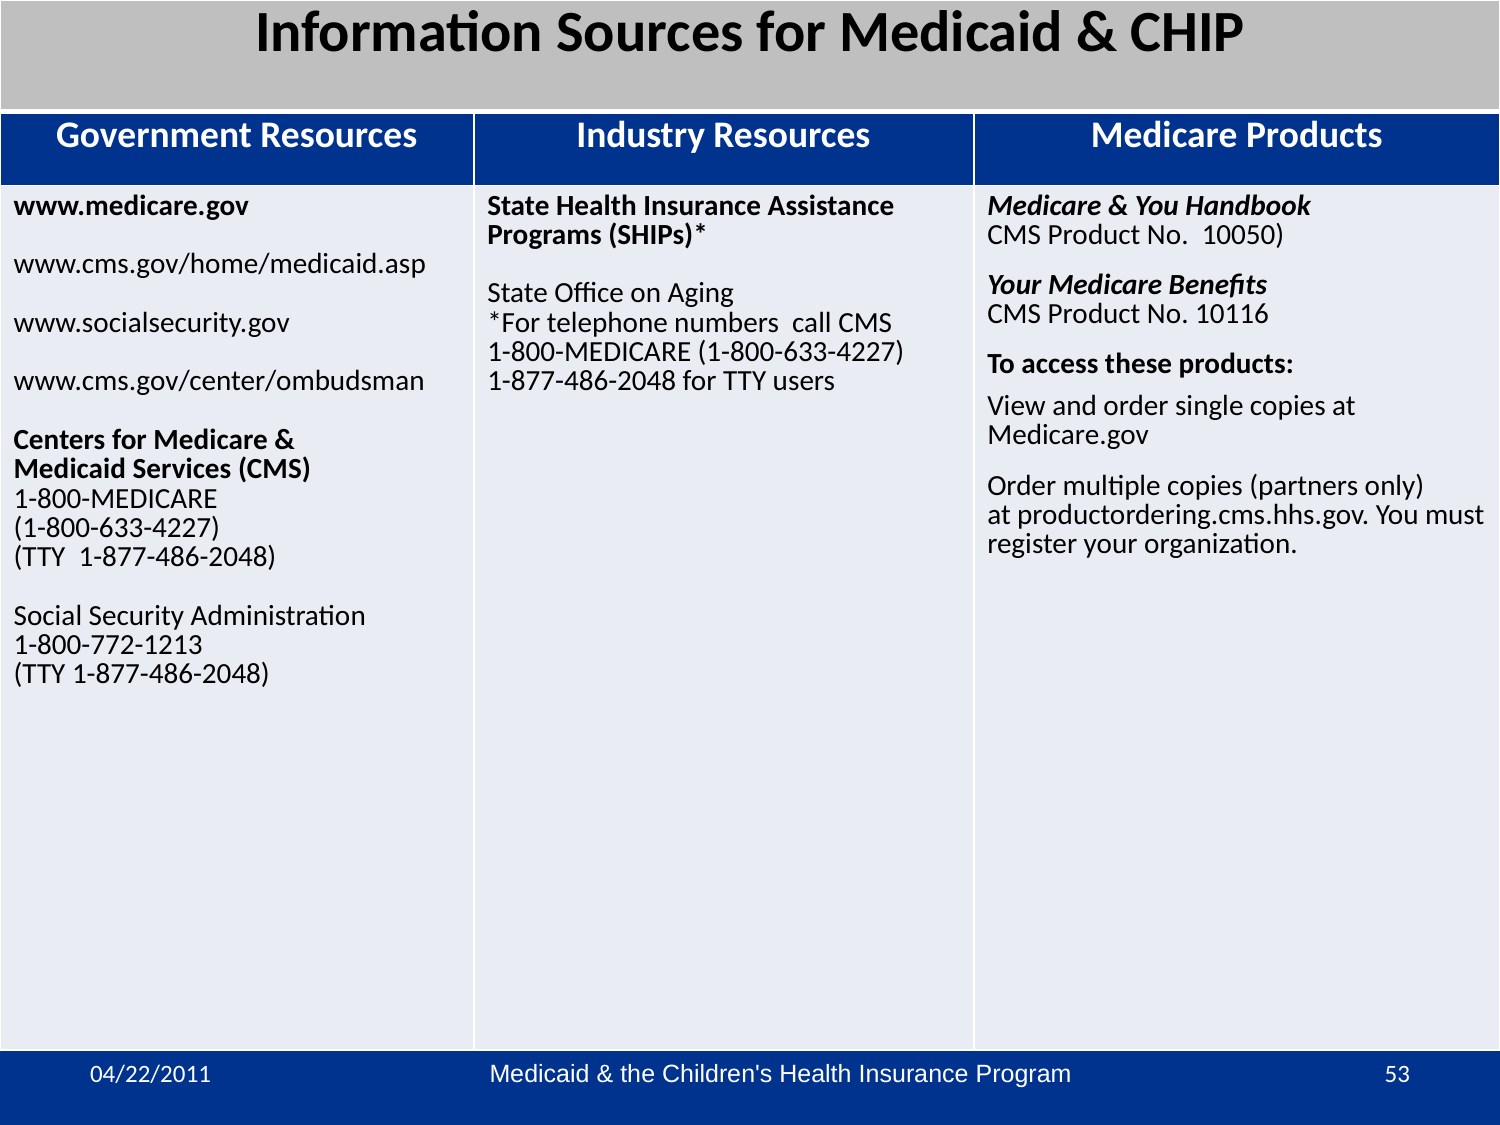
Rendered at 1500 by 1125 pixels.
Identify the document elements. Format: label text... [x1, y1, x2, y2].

table_cell Industry Resources [475, 114, 973, 185]
table_cell State Health Insurance Assistance Programs (SHIPs)* State Office on Aging *For telephone numbers call CMS 1-800-MEDICARE (1-800-633-4227) 1-877-486-2048 for TTY users [475, 186, 973, 1049]
table_cell Medicare Products [975, 114, 1499, 185]
footer Medicaid & the Children's Health Insurance Program [287, 1051, 1275, 1103]
table_header Information Sources for Medicaid & CHIP [1, 1, 1499, 109]
table_cell Government Resources [1, 114, 473, 185]
slide_number 53 [1275, 1051, 1425, 1103]
table_cell www.medicare.gov www.cms.gov/home/medicaid.asp www.socialsecurity.gov www.cms.gov/center/ombudsman Centers for Medicare & Medicaid Services (CMS) 1-800-MEDICARE (1-800-633-4227) (TTY 1-877-486-2048) Social Security Administration 1-800-772-1213 (TTY 1-877-486-2048) [1, 186, 473, 1049]
table_cell Medicare & You Handbook CMS Product No. 10050) Your Medicare Benefits CMS Product No. 10116 To access these products: View and order single copies at Medicare.gov Order multiple copies (partners only) at productordering.cms.hhs.gov. You must register your organization. [975, 186, 1499, 1049]
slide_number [75, 1051, 287, 1103]
